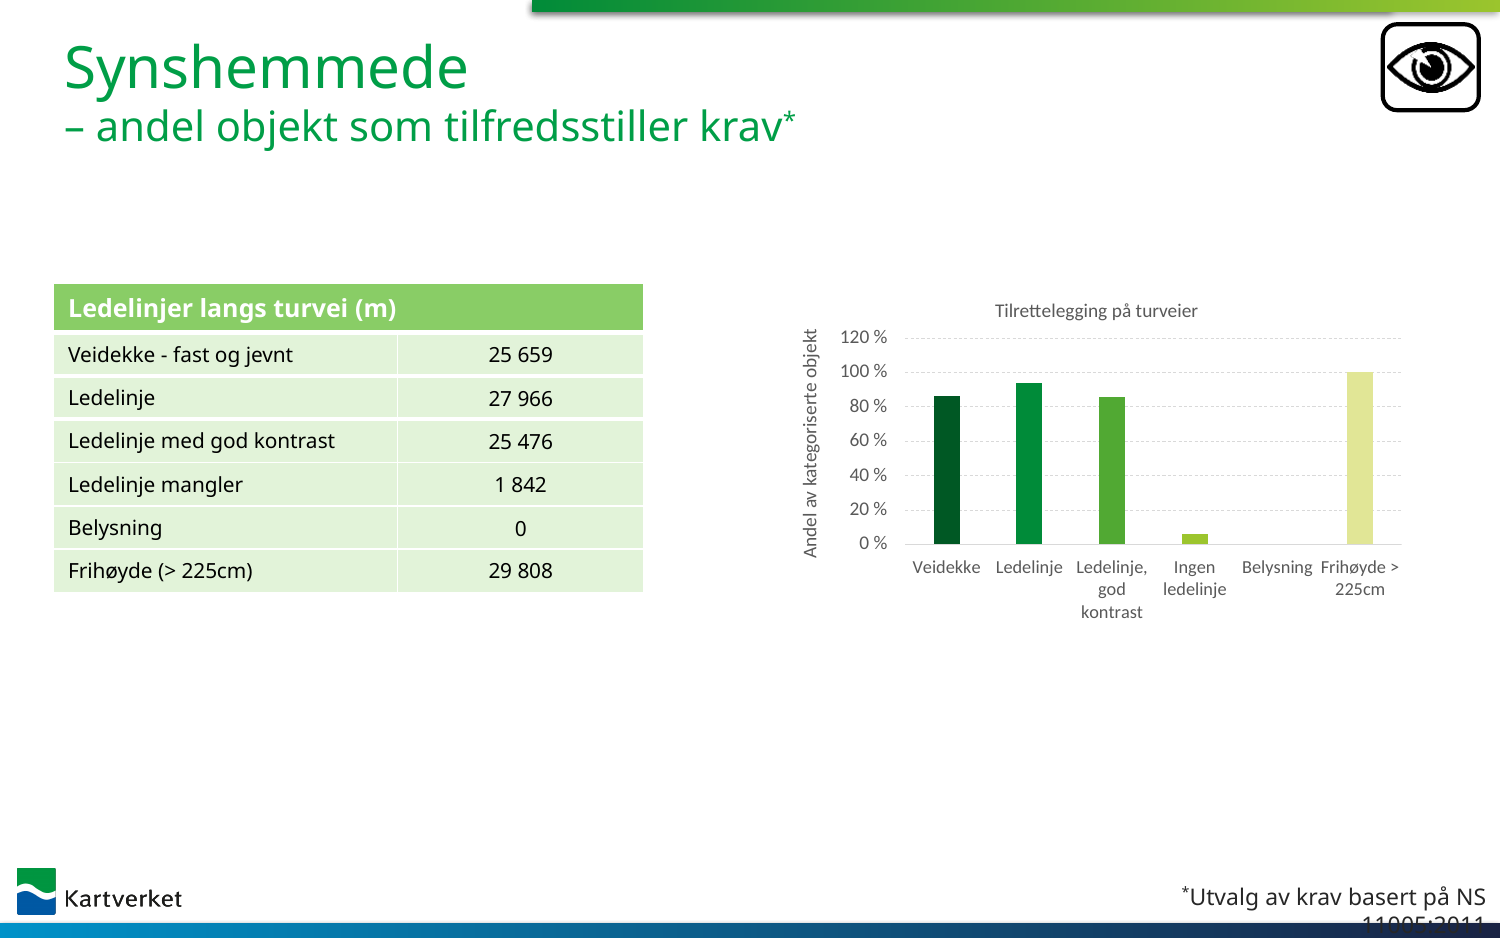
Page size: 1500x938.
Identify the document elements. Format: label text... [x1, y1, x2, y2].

table_cell 0 [398, 507, 643, 548]
table_cell Ledelinje mangler [54, 463, 397, 505]
table_cell Frihøyde (> 225cm) [54, 550, 397, 592]
table_cell 25 476 [398, 421, 643, 462]
table_cell 29 808 [398, 550, 643, 592]
table_header Ledelinjer langs turvei (m) [54, 284, 643, 330]
table_cell Belysning [54, 507, 397, 548]
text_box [1382, 24, 1480, 111]
table_cell Veidekke - fast og jevnt [54, 335, 397, 374]
table_cell Ledelinje [54, 378, 397, 417]
table_cell Ledelinje med god kontrast [54, 421, 397, 462]
table_cell 27 966 [398, 378, 643, 417]
table_cell 25 659 [398, 335, 643, 374]
text_box Synshemmede – andel objekt som tilfredsstiller krav* [49, 24, 1431, 158]
table_cell 1 842 [398, 463, 643, 505]
text_box *Utvalg av krav basert på NS 11005:2011 [1068, 873, 1500, 938]
picture [791, 291, 1402, 630]
